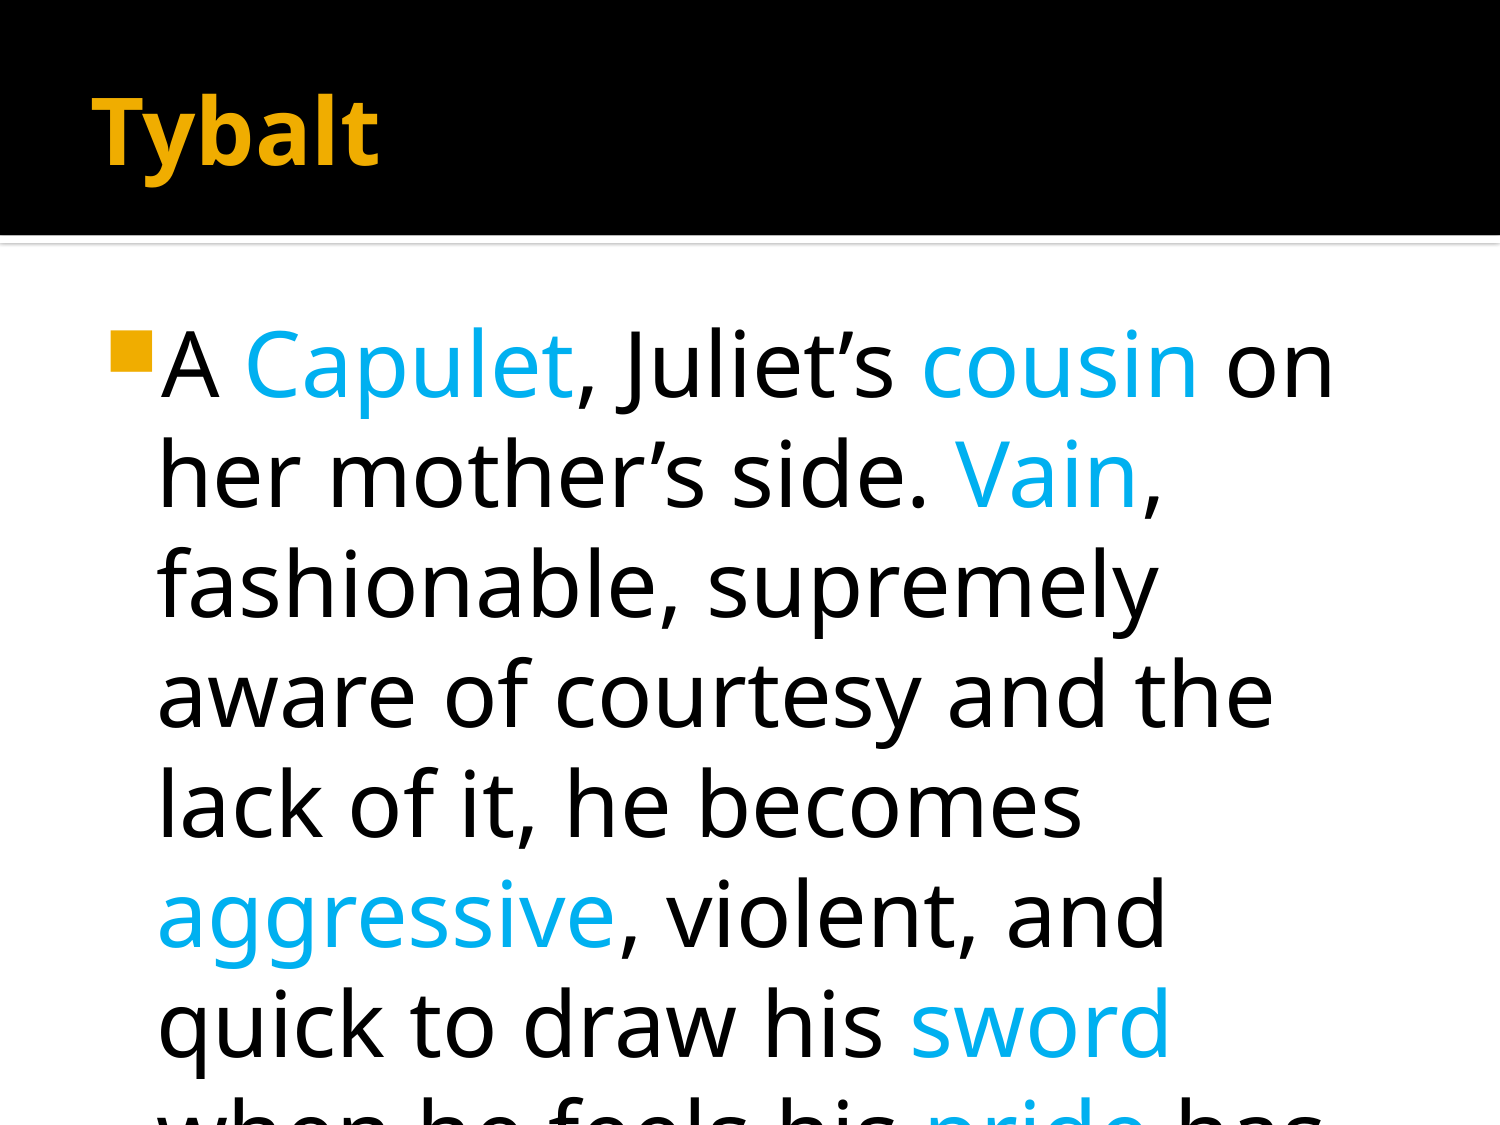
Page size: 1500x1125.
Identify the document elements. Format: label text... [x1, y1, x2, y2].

list A Capulet, Juliet’s cousin on her mother’s side. Vain, fashionable, supremely aware of courtesy and the lack of it, he becomes aggressive, violent, and quick to draw his sword when he feels his pride has been injured. [75, 291, 1425, 1050]
title Tybalt [75, 25, 1425, 231]
